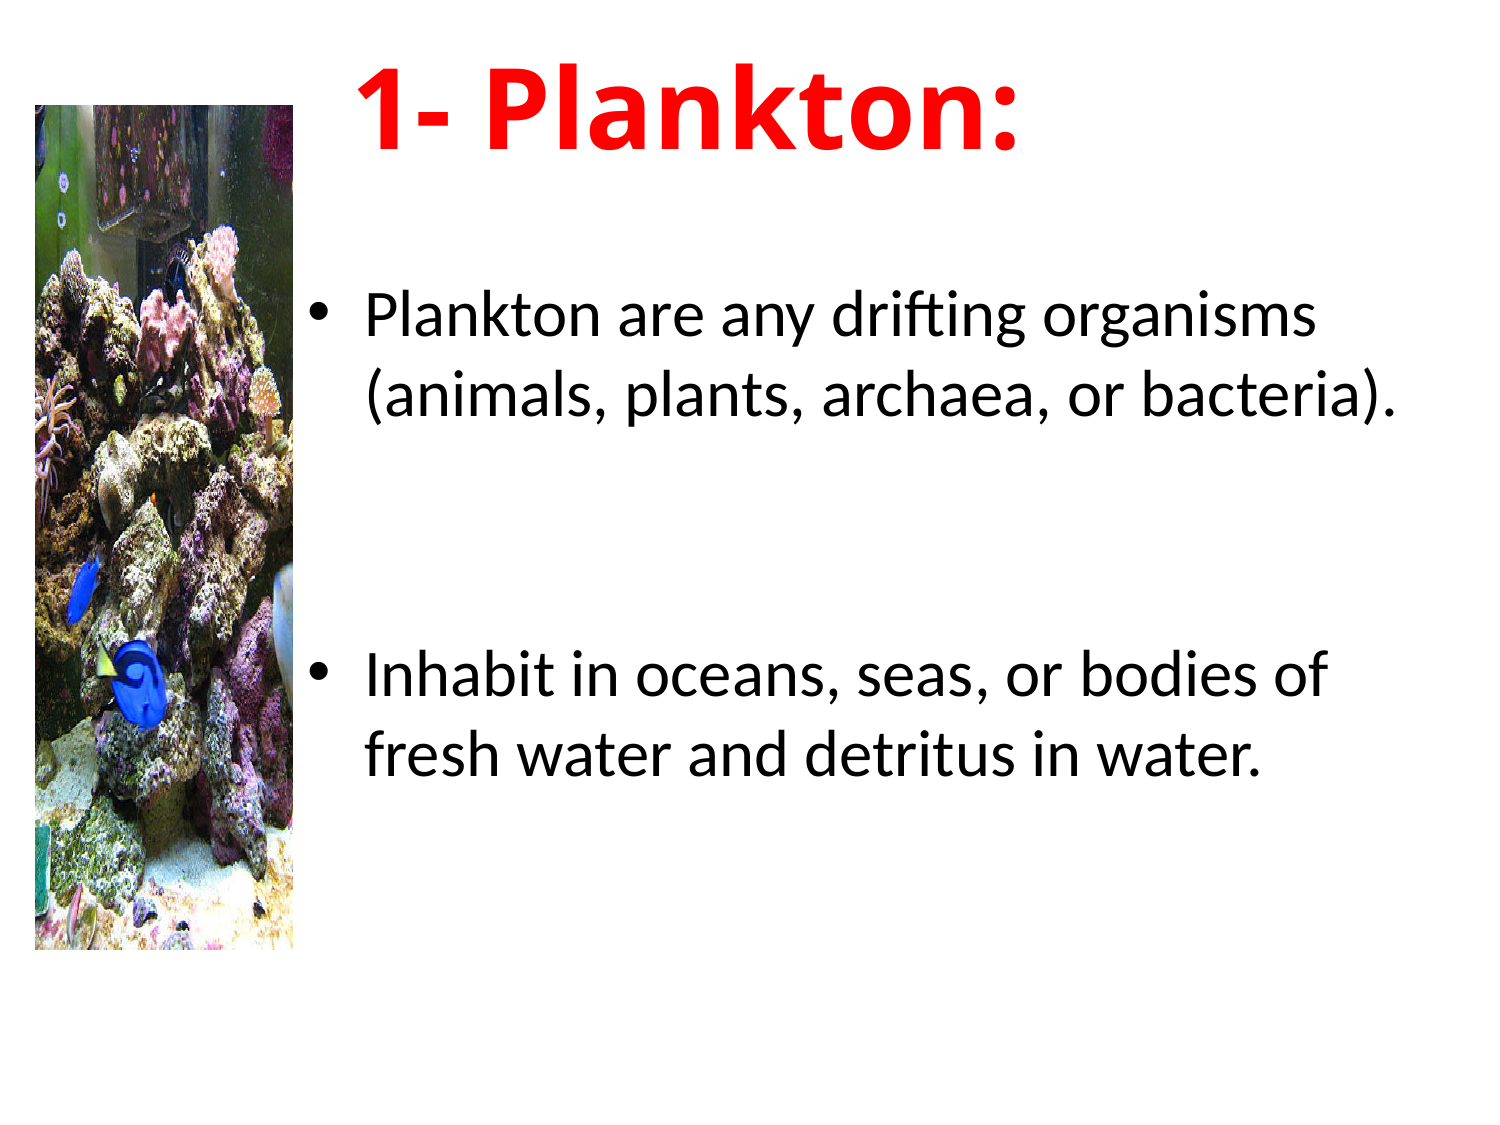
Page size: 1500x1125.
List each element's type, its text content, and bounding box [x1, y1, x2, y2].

picture [34, 105, 294, 950]
title 1- Plankton: [336, 78, 1331, 262]
list Plankton are any drifting organisms (animals, plants, archaea, or bacteria). Inhabit in oceans, seas, or bodies of fresh water and detritus in water. [299, 262, 1425, 929]
